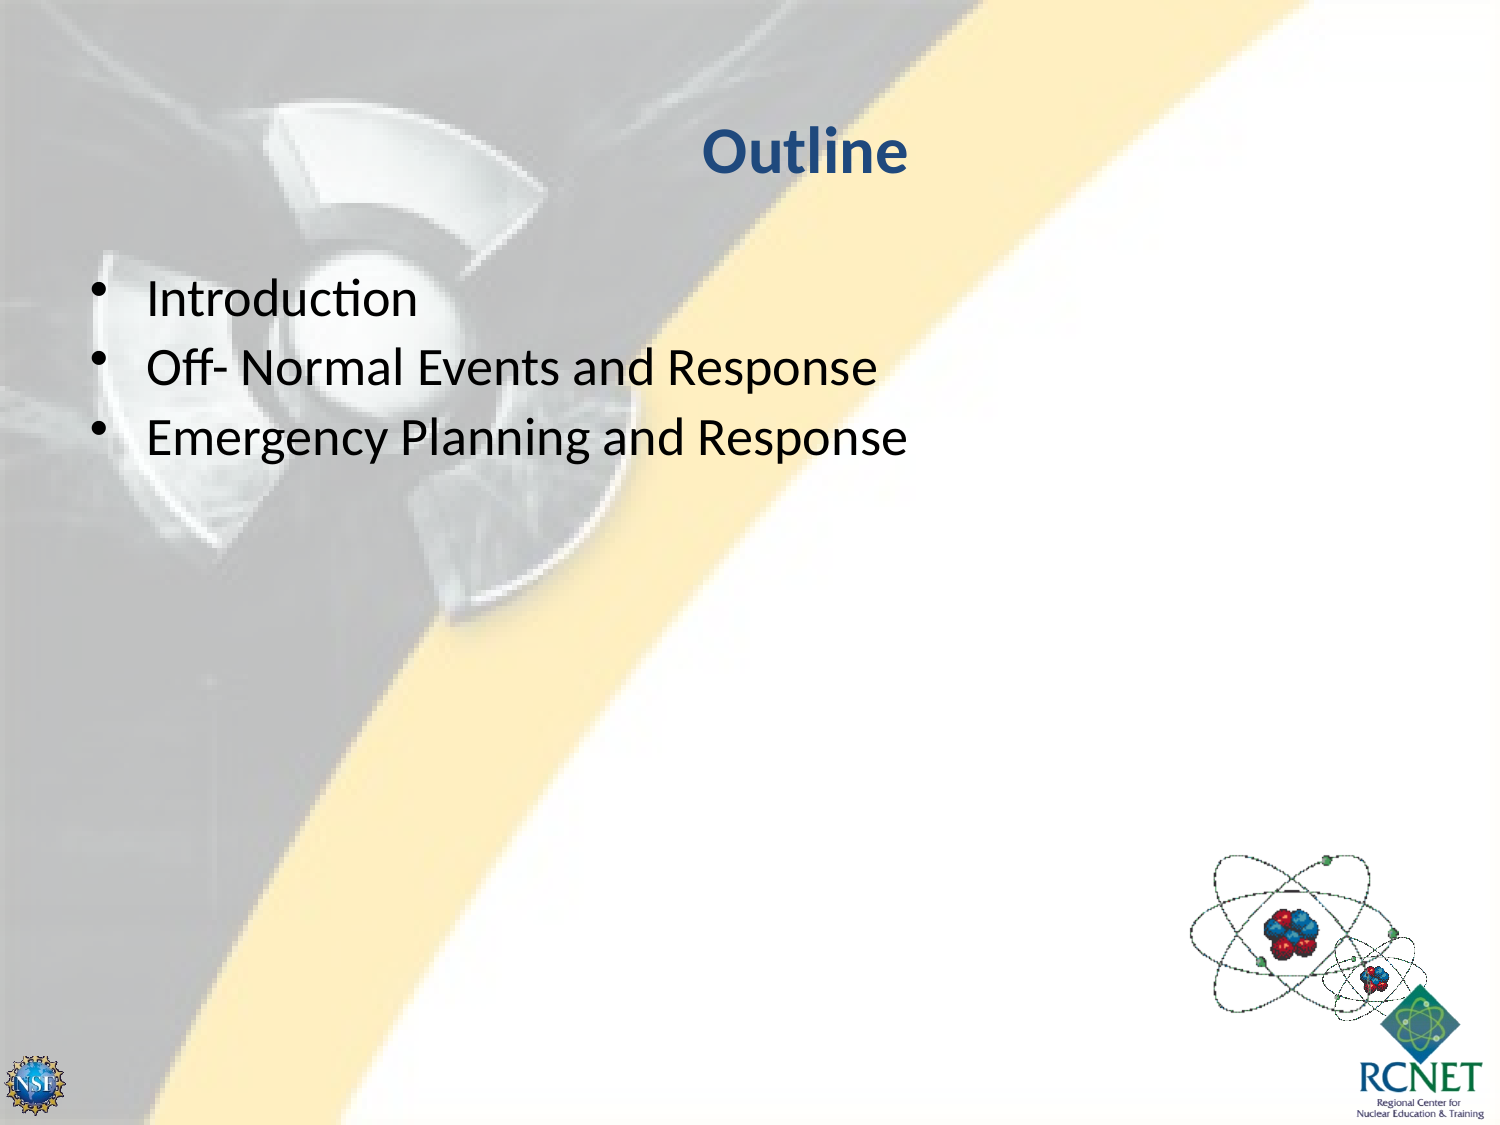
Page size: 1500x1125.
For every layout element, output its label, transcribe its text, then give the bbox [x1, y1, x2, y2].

picture [0, 1056, 75, 1116]
picture [1187, 849, 1399, 1018]
text_box Introduction Off- Normal Events and Response Emergency Planning and Response [74, 262, 1425, 1025]
picture [1332, 937, 1500, 1125]
text_box Outline [199, 99, 1413, 225]
